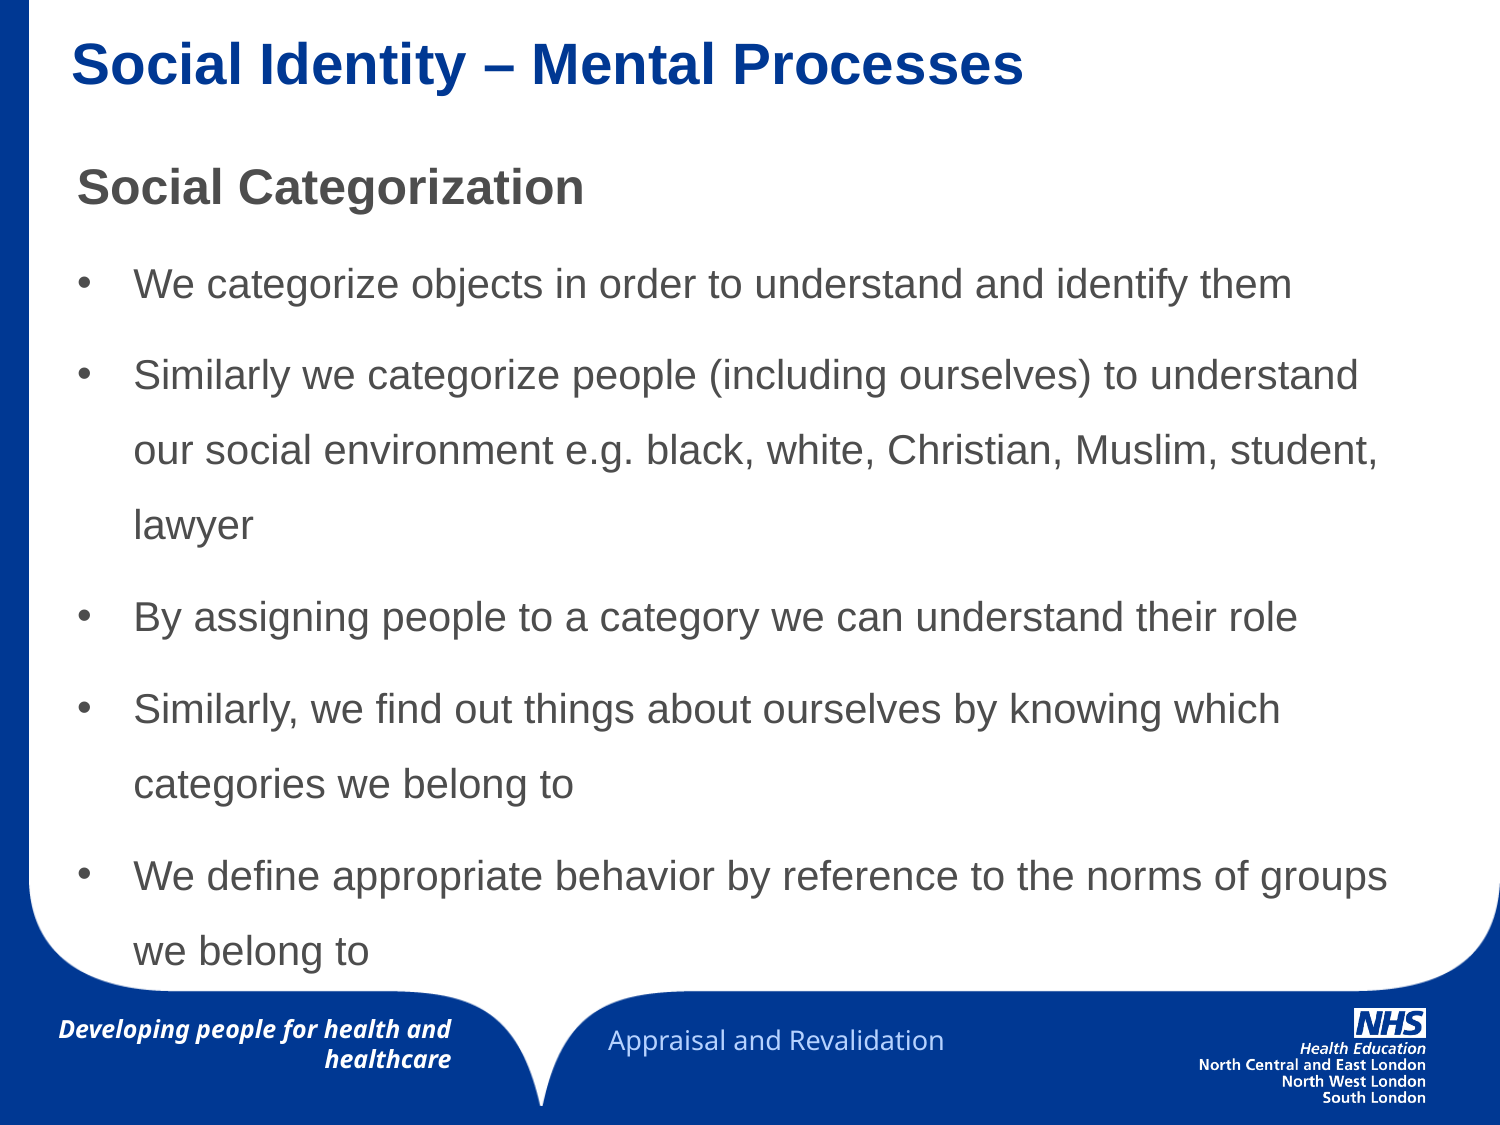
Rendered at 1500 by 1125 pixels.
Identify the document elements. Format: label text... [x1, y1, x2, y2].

list Social Categorization We categorize objects in order to understand and identify them Similarly we categorize people (including ourselves) to understand our social environment e.g. black, white, Christian, Muslim, student, lawyer By assigning people to a category we can understand their role Similarly, we find out things about ourselves by knowing which categories we belong to We define appropriate behavior by reference to the norms of groups we belong to [76, 125, 1427, 947]
title Social Identity – Mental Processes [71, 39, 1430, 179]
picture [29, 0, 1500, 1106]
